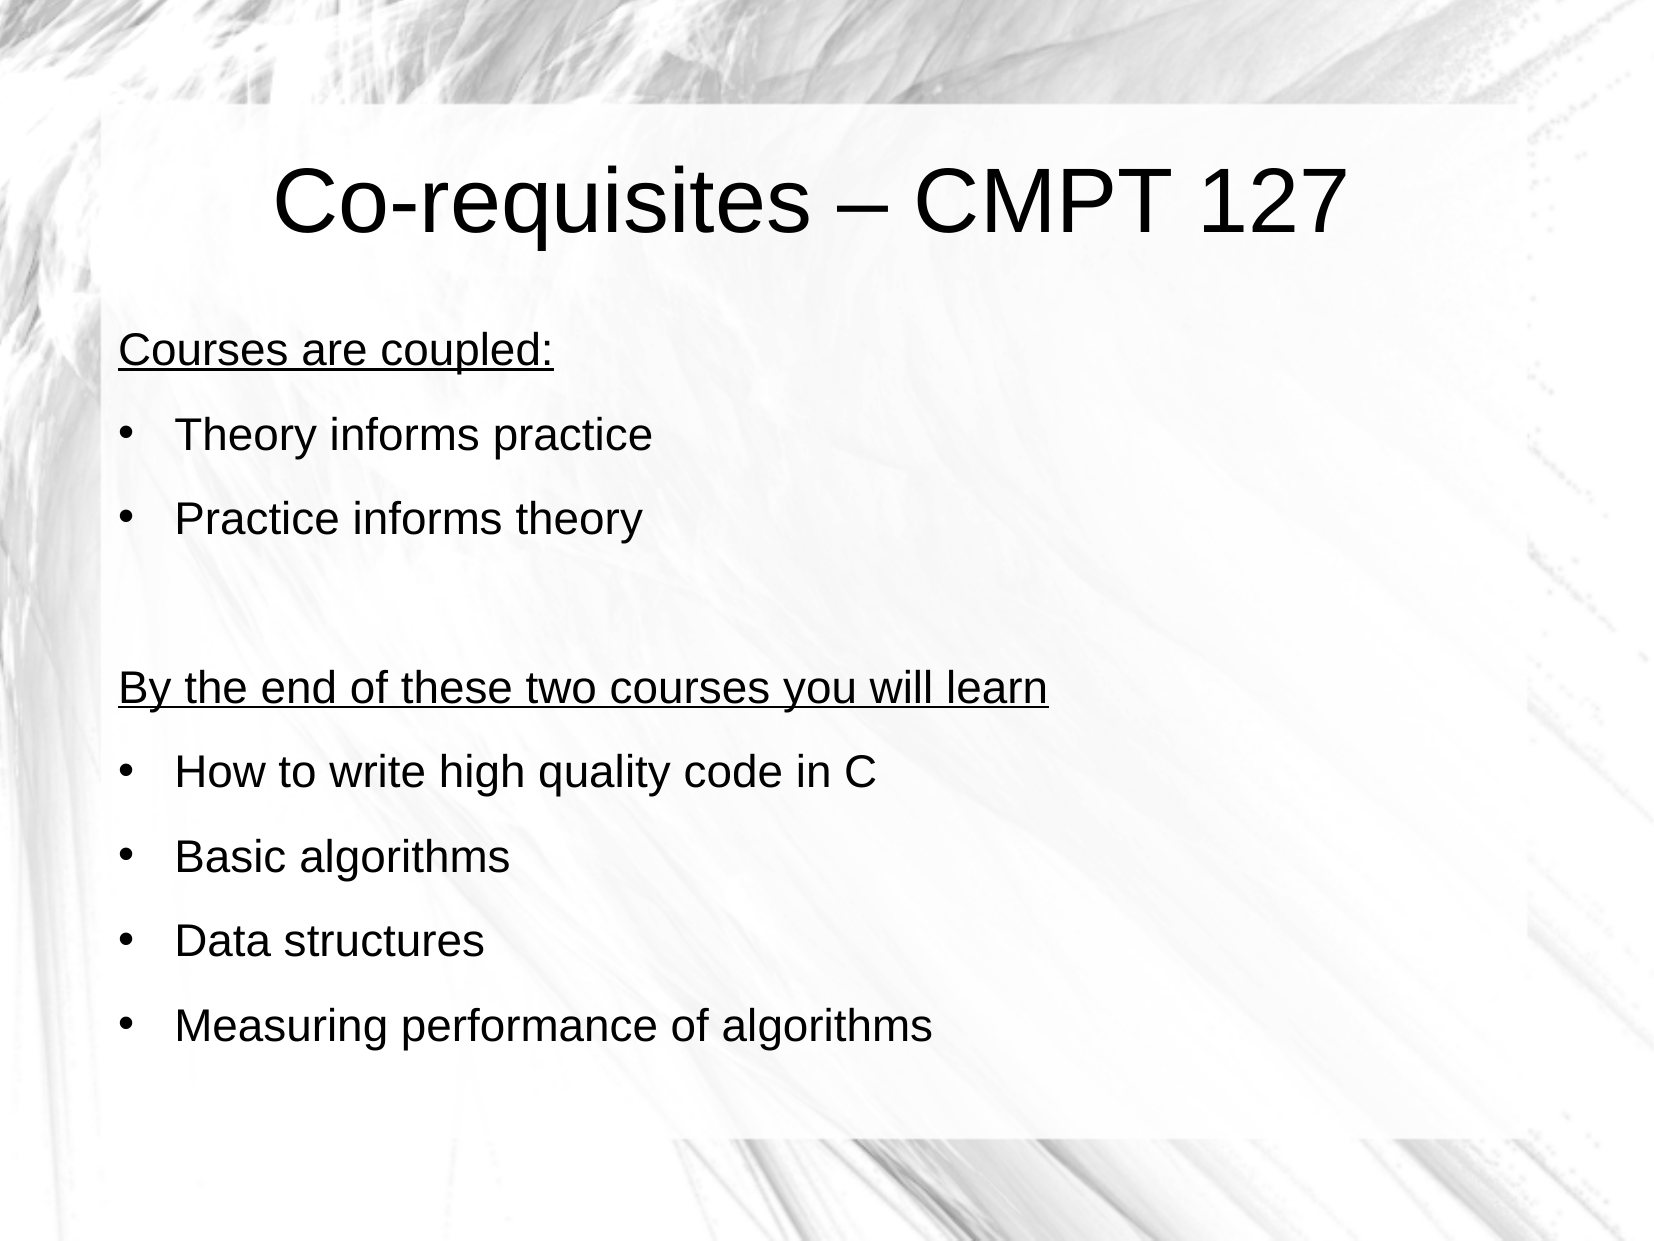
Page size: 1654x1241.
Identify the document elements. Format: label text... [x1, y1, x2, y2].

title Co-requisites – CMPT 127 [118, 112, 1506, 281]
list Courses are coupled: Theory informs practice Practice informs theory By the end of these two courses you will learn How to write high quality code in C Basic algorithms Data structures Measuring performance of algorithms [118, 319, 1571, 1102]
picture [0, 0, 1654, 1241]
